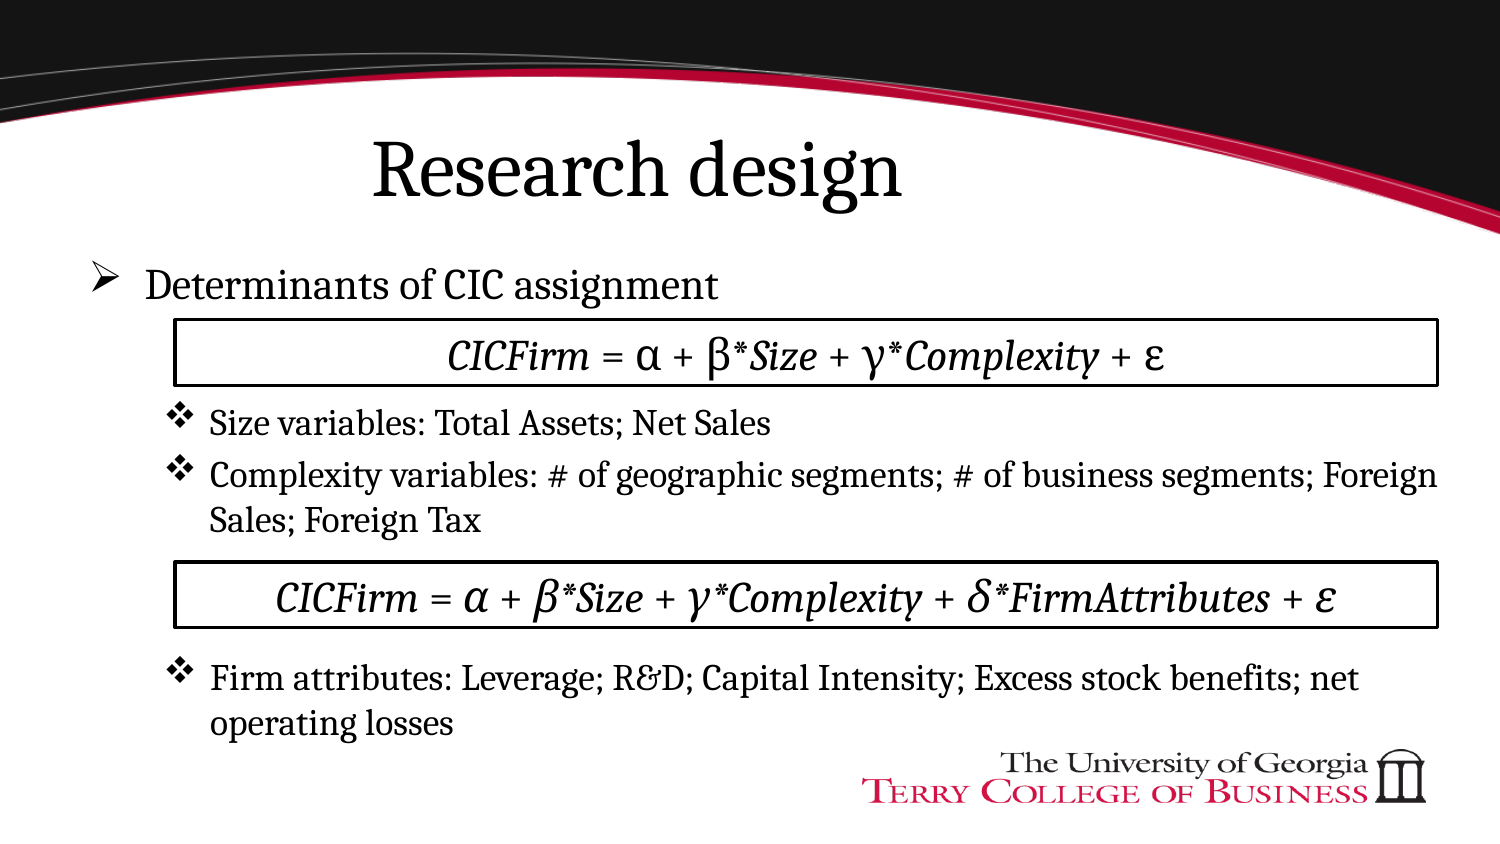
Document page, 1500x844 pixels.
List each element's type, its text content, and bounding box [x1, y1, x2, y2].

title Research design [0, 93, 1313, 235]
text_box Determinants of CIC assignment Size variables: Total Assets; Net Sales Complexity variables: # of geographic segments; # of business segments; Foreign Sales; Foreign Tax Firm attributes: Leverage; R&D; Capital Intensity; Excess stock benefits; net operating losses [74, 249, 1476, 769]
picture [0, 0, 1500, 244]
text_box CICFirm = α + β*Size + γ*Complexity + ε [174, 319, 1438, 386]
text_box CICFirm = α + β*Size + γ*Complexity + δ*FirmAttributes + ε [174, 561, 1438, 628]
picture [862, 769, 1426, 803]
